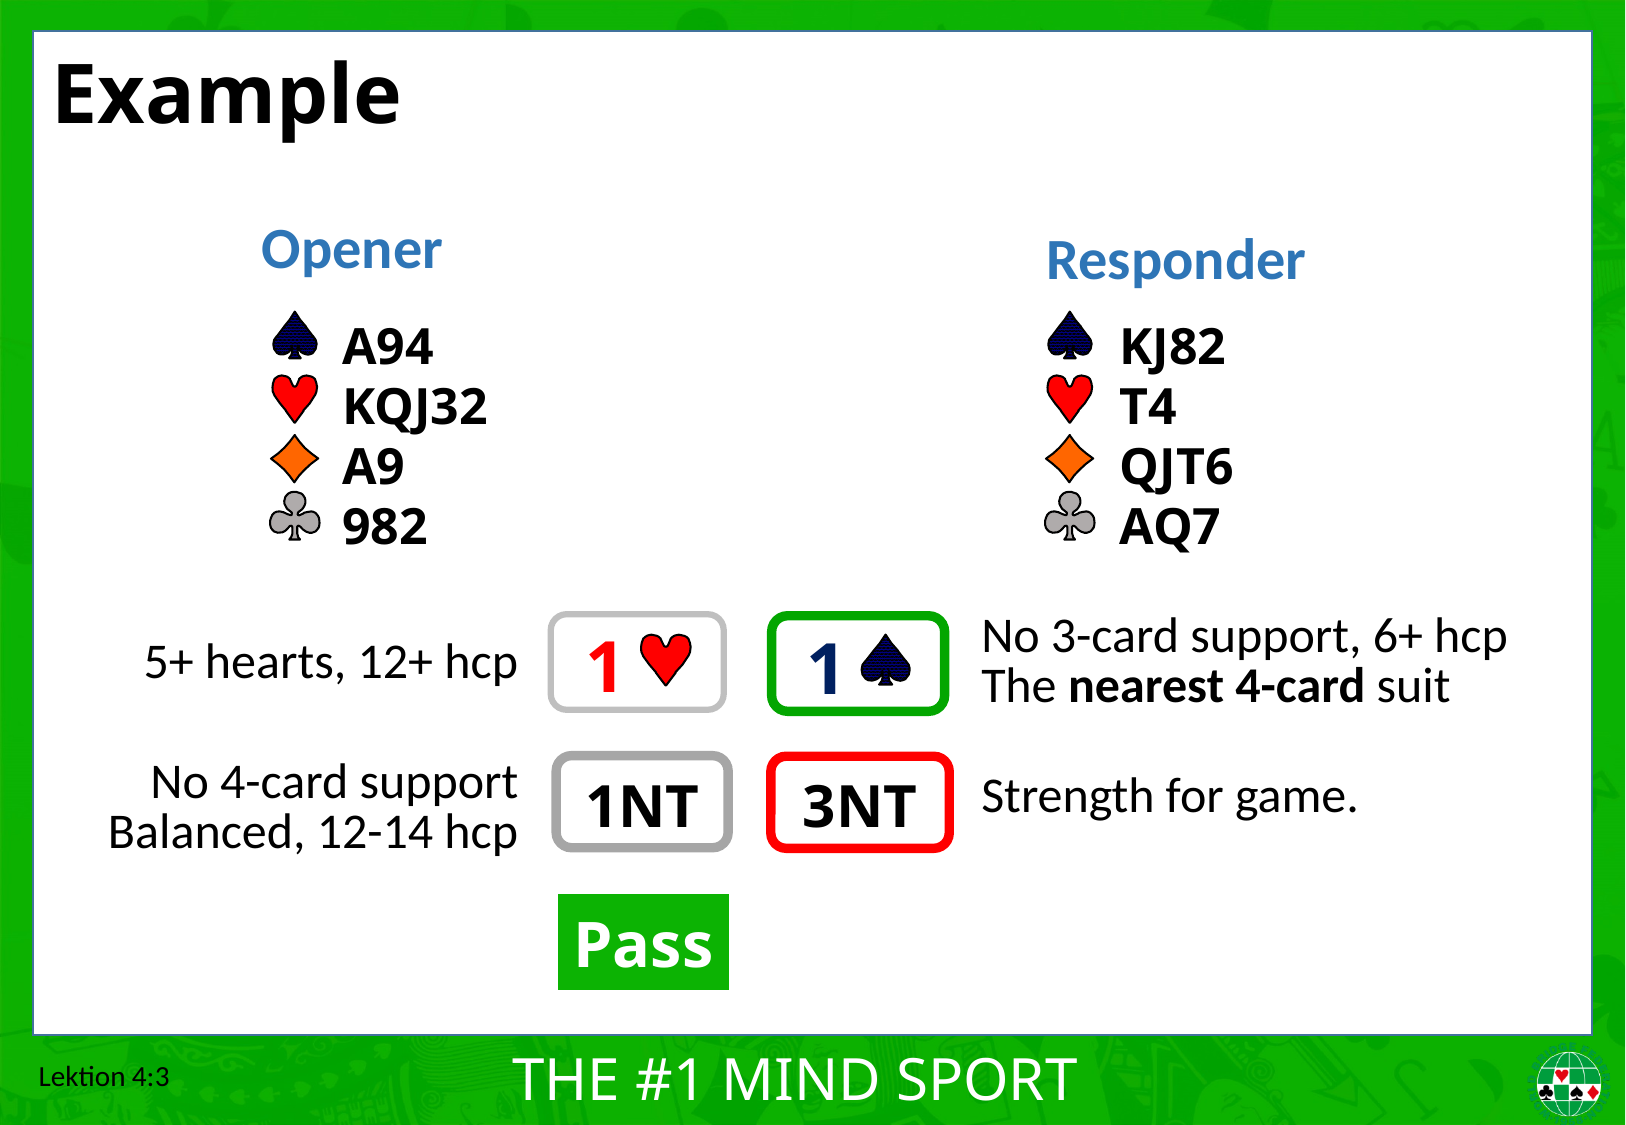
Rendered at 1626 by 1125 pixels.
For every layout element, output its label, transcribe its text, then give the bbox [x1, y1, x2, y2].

picture [0, 0, 1626, 1125]
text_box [270, 306, 516, 565]
text_box Pass [558, 894, 729, 990]
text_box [1045, 306, 1264, 565]
text_box 3NT [769, 755, 951, 850]
text_box Strength for game. [966, 765, 1471, 830]
text_box No 3-card support, 6+ hcp The nearest 4-card suit [966, 604, 1588, 720]
text_box Responder [1032, 214, 1322, 299]
title Example [36, 44, 1502, 150]
text_box No 4-card support Balanced, 12-14 hcp [37, 751, 533, 867]
text_box 1NT [555, 754, 730, 849]
text_box 5+ hearts, 12+ hcp [124, 631, 533, 696]
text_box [771, 615, 945, 712]
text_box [550, 614, 724, 710]
text_box Opener [247, 202, 459, 288]
